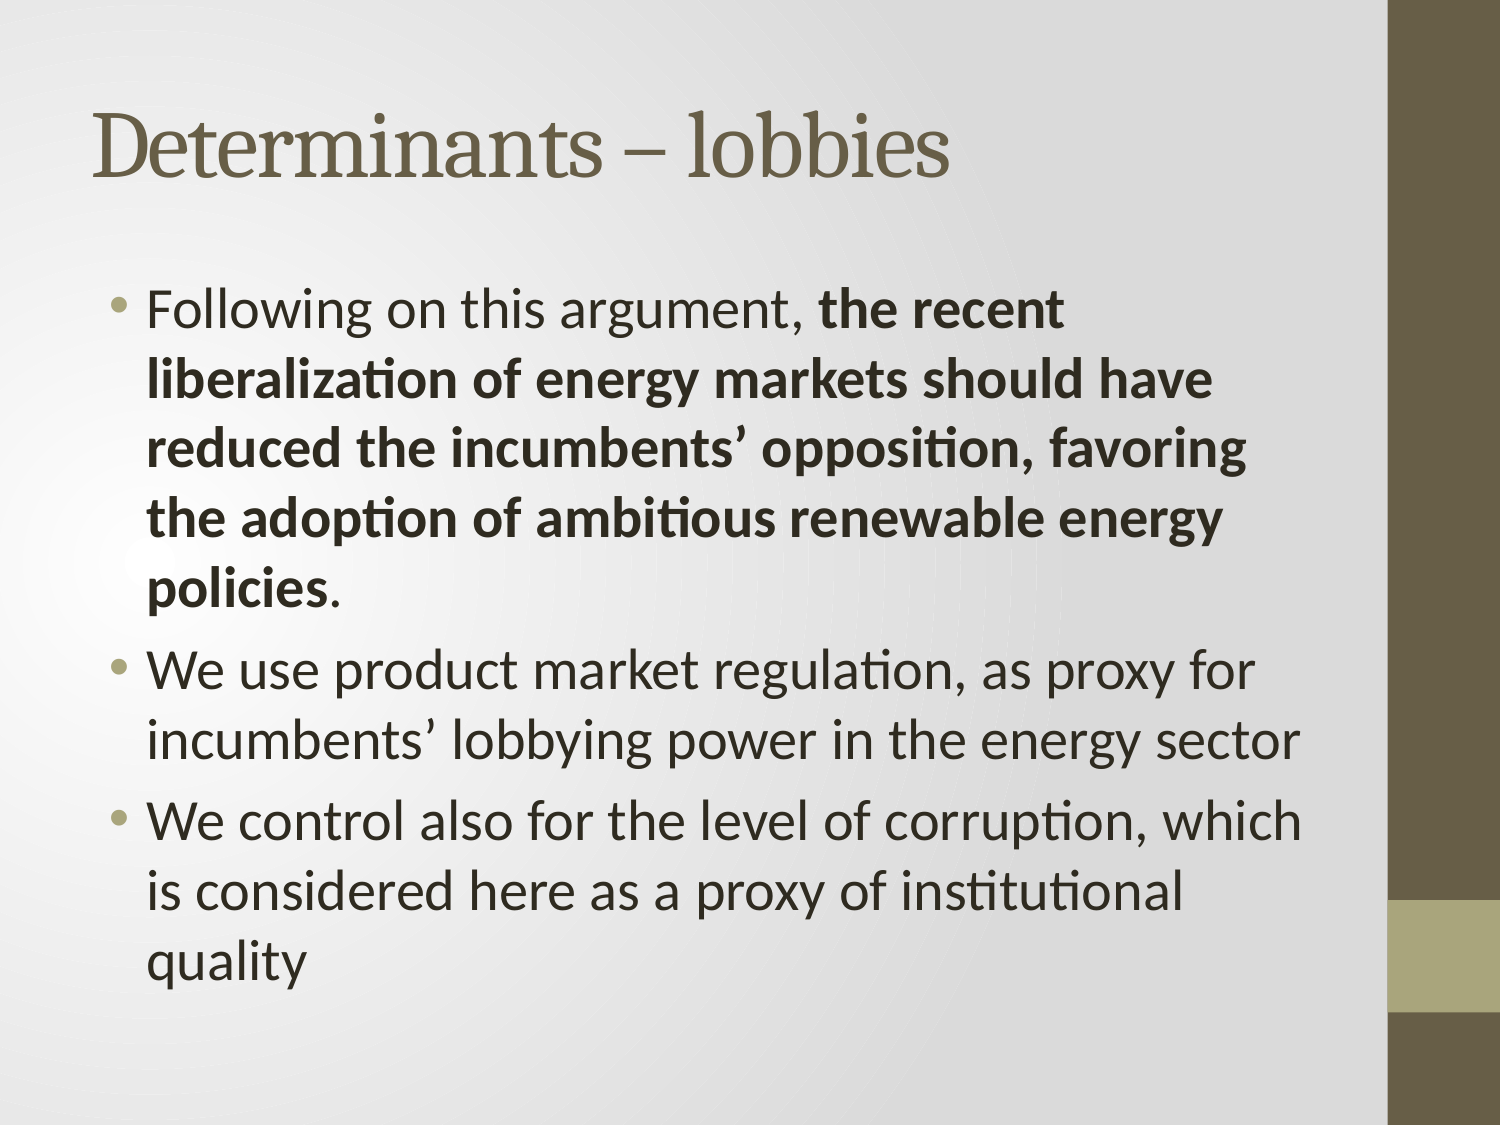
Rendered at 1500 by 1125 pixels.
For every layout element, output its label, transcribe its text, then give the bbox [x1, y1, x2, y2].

title Determinants – lobbies [75, 45, 1325, 233]
list Following on this argument, the recent liberalization of energy markets should have reduced the incumbents’ opposition, favoring the adoption of ambitious renewable energy policies. We use product market regulation, as proxy for incumbents’ lobbying power in the energy sector We control also for the level of corruption, which is considered here as a proxy of institutional quality [75, 262, 1325, 1050]
